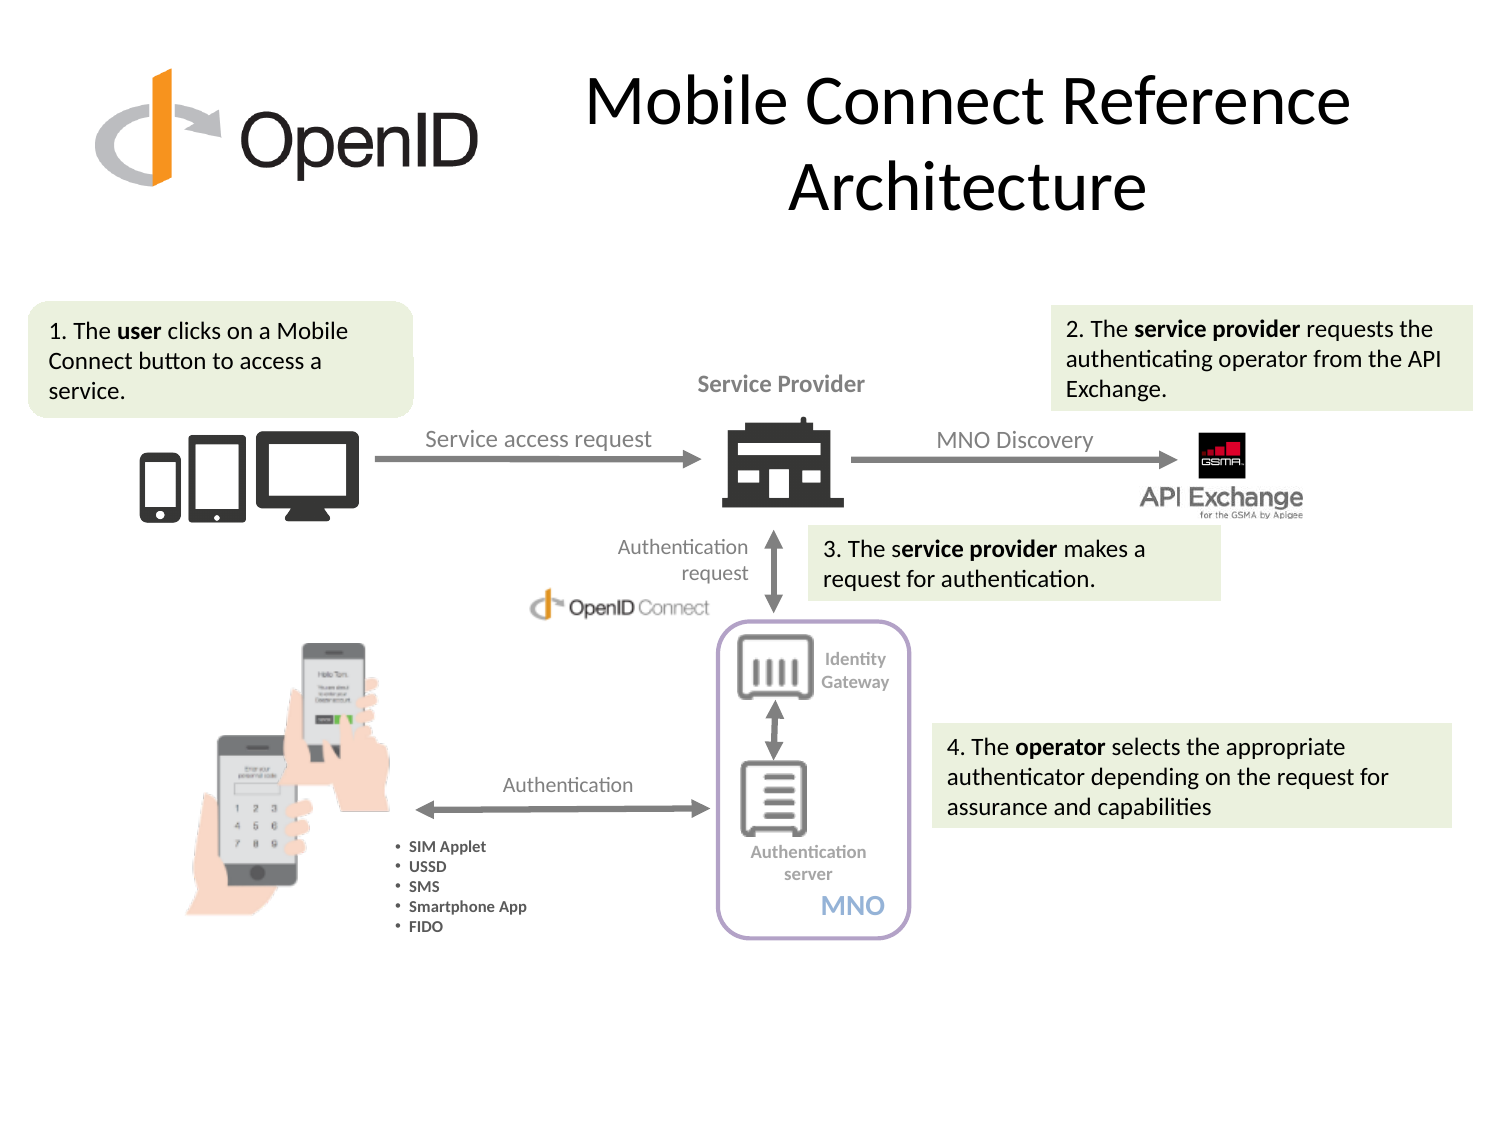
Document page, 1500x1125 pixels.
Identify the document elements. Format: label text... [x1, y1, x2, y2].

text_box 1. The user clicks on a Mobile Connect button to access a service. [28, 301, 414, 418]
text_box 4. The operator selects the appropriate authenticator depending on the request for assurance and capabilities [1307, 723, 1452, 828]
picture [704, 403, 857, 530]
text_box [184, 359, 1303, 948]
picture [126, 418, 370, 544]
text_box 2. The service provider requests the authenticating operator from the API Exchange. [1051, 305, 1473, 411]
picture [64, 44, 513, 225]
title Mobile Connect Reference Architecture [512, 45, 1425, 233]
